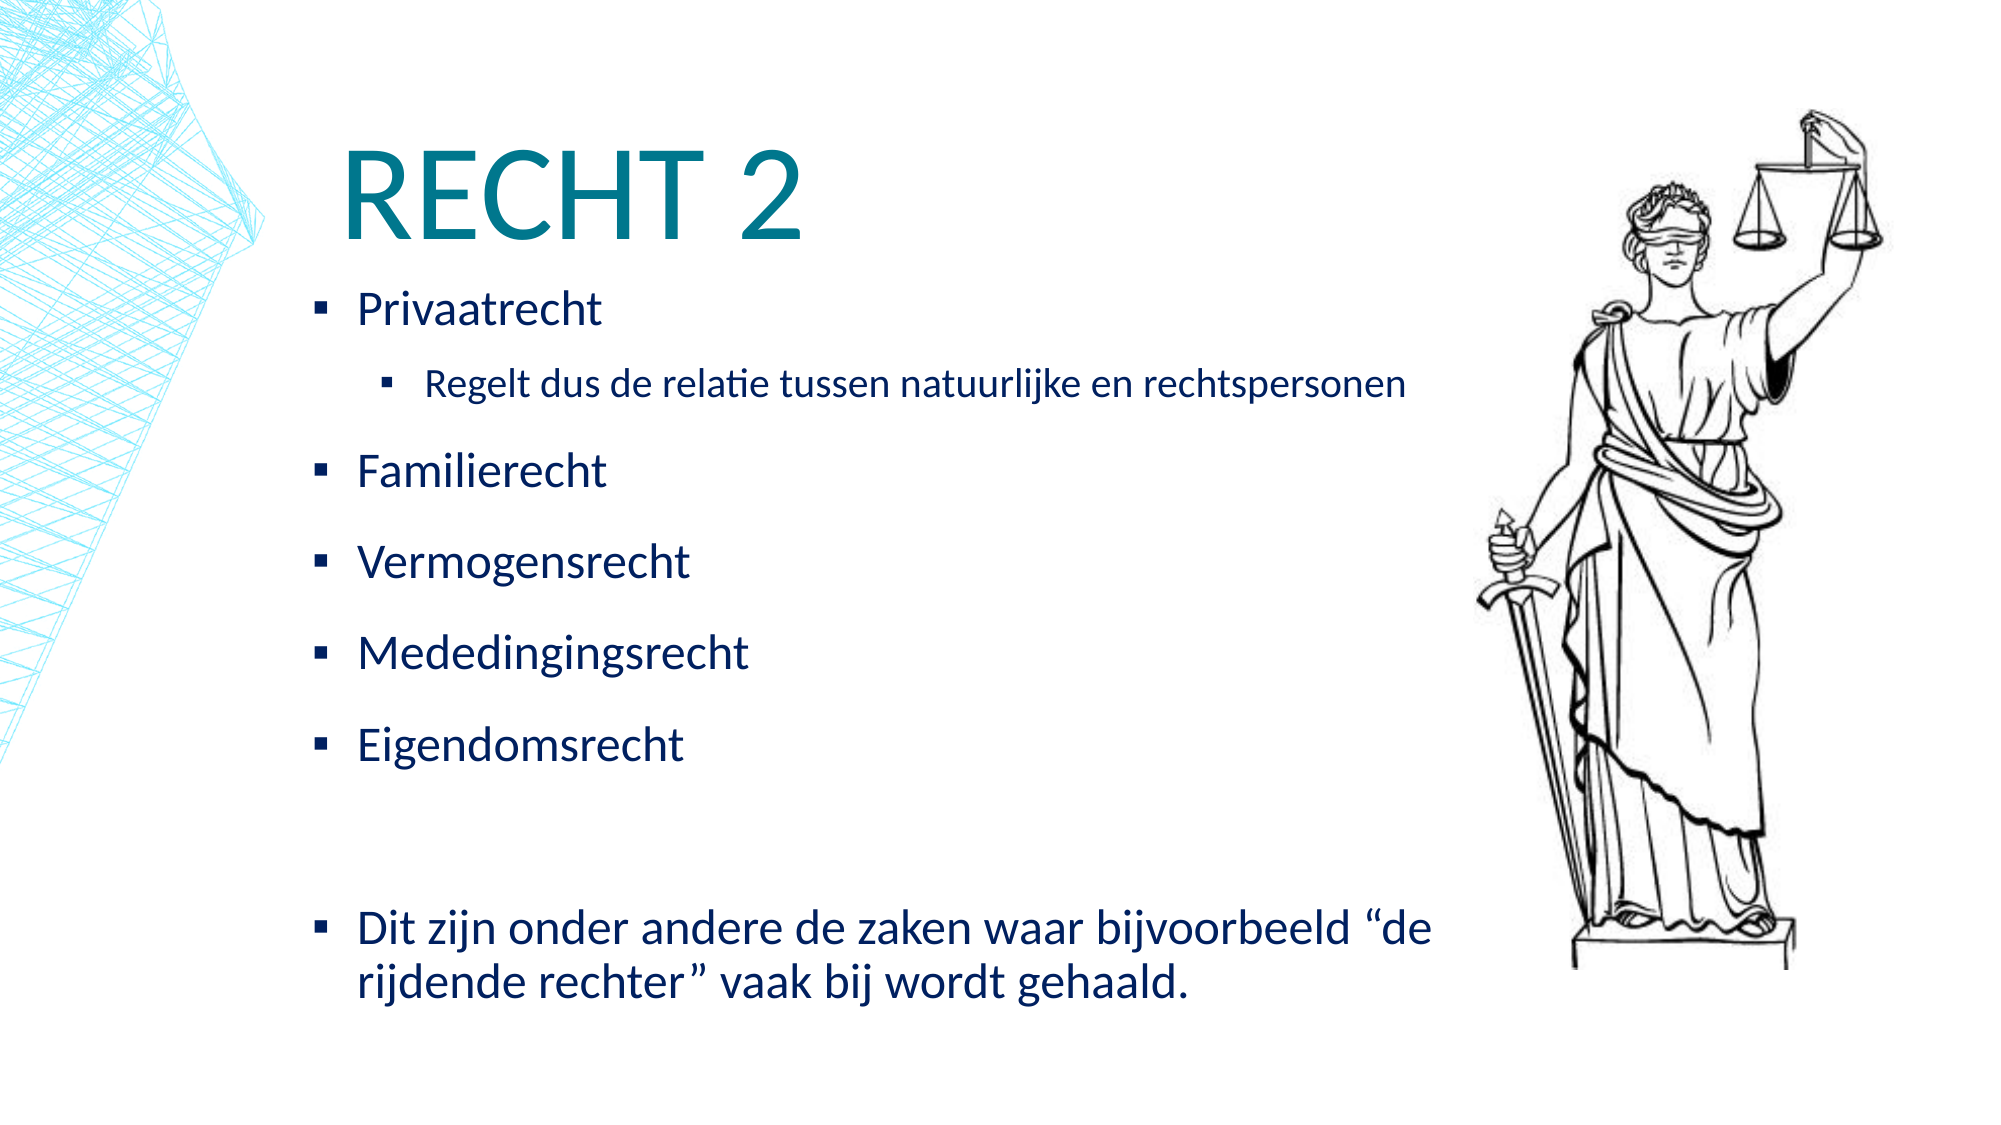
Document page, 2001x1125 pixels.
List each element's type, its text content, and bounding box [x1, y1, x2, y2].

title Recht 2 [324, 62, 1863, 275]
picture [0, 0, 2001, 1125]
list Privaatrecht Regelt dus de relatie tussen natuurlijke en rechtspersonen Familierecht Vermogensrecht Mededingingsrecht Eigendomsrecht Dit zijn onder andere de zaken waar bijvoorbeeld “de rijdende rechter” vaak bij wordt gehaald. [297, 275, 1452, 1030]
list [1473, 108, 1900, 970]
